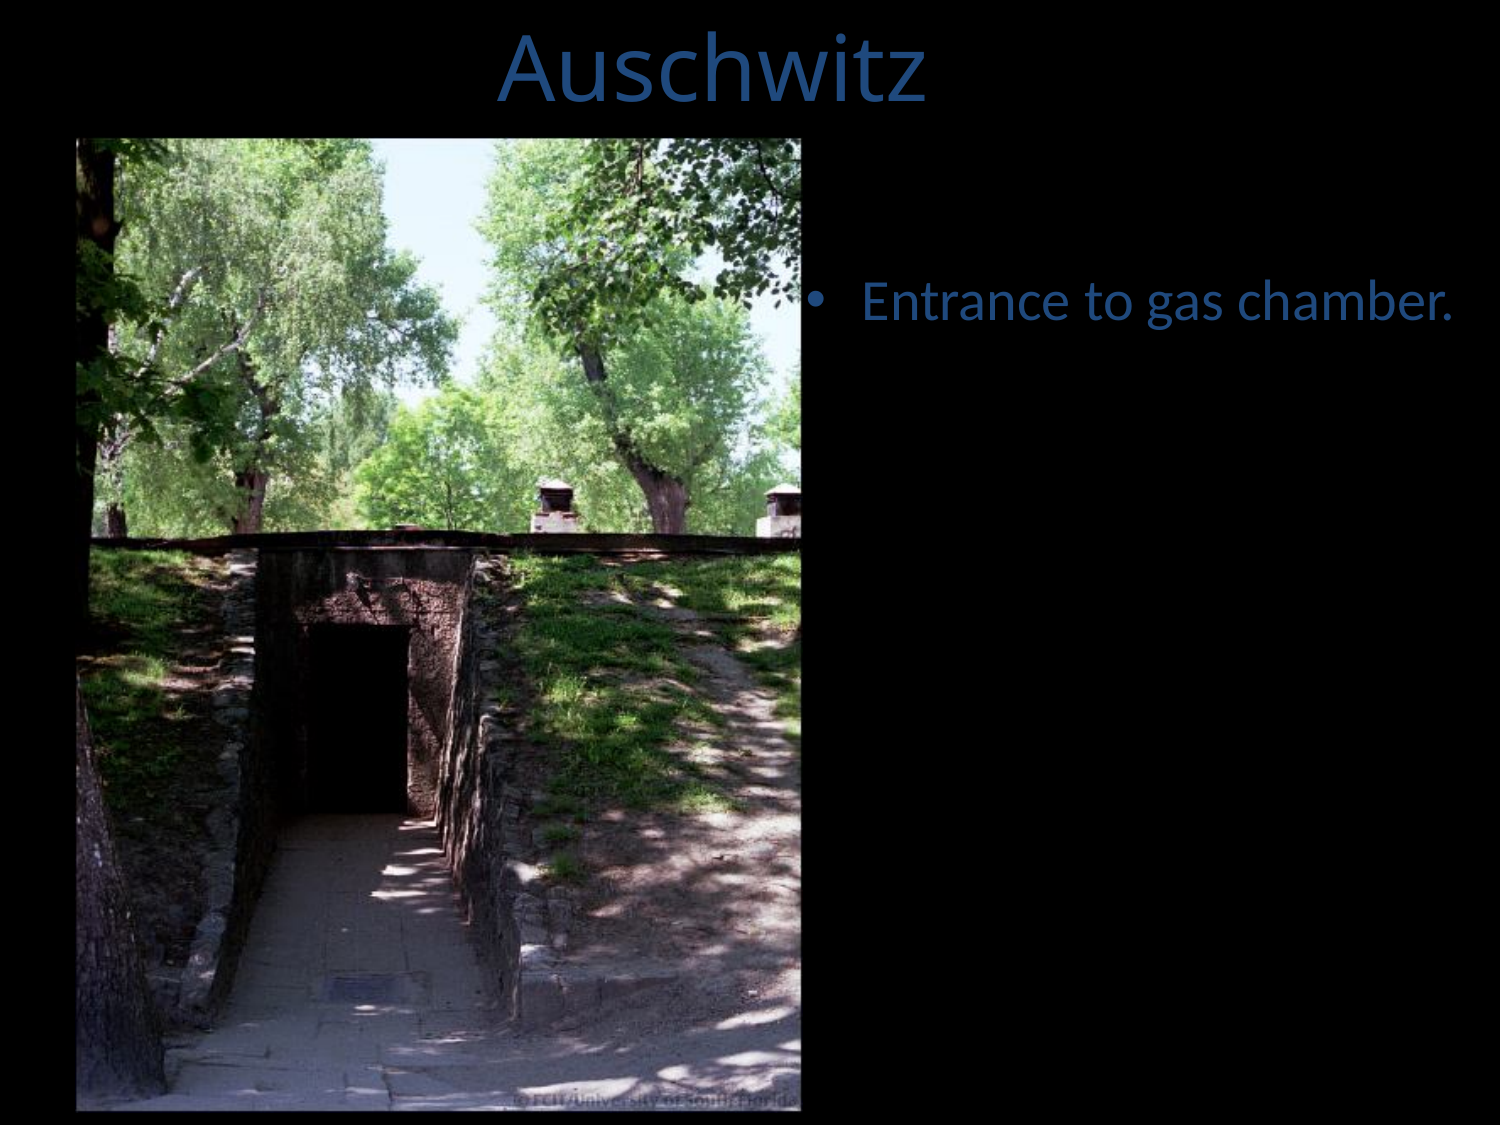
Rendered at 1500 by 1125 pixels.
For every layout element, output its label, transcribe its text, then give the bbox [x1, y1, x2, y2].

title Auschwitz [99, 0, 1350, 130]
picture [74, 137, 803, 1113]
list Entrance to gas chamber. [807, 262, 1500, 988]
